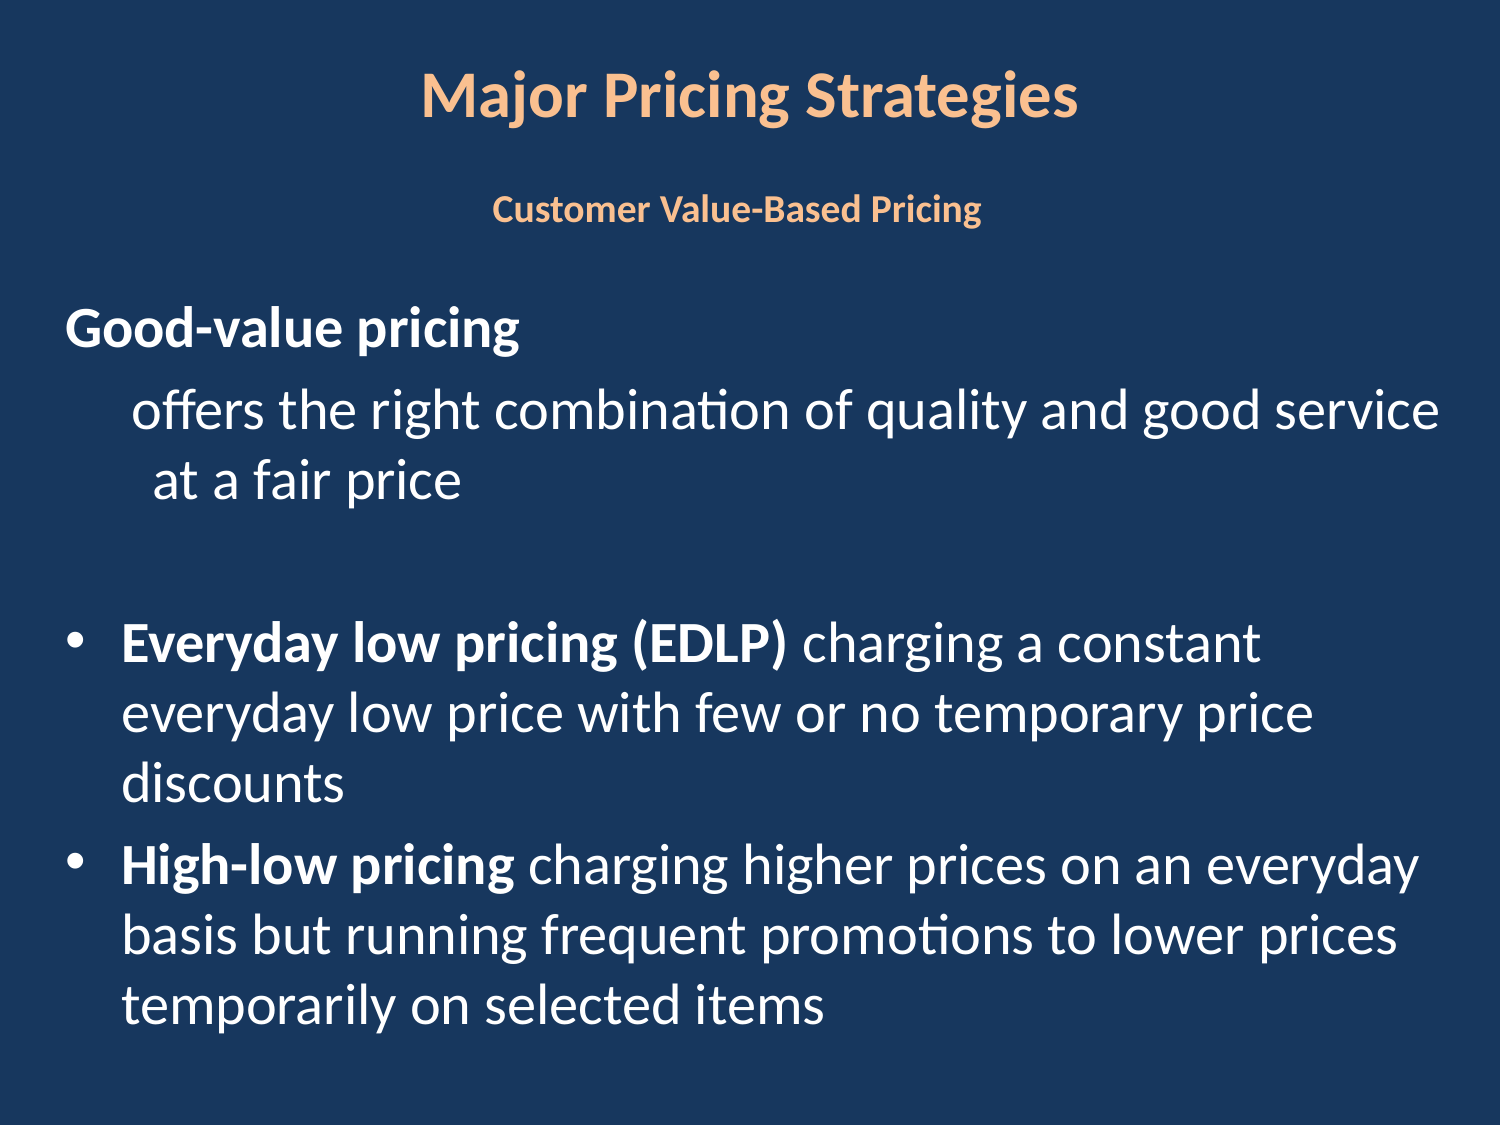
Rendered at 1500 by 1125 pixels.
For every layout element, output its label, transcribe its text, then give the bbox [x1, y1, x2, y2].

list Customer Value-Based Pricing [150, 174, 1325, 238]
title Major Pricing Strategies [112, 0, 1388, 188]
list Good-value pricing offers the right combination of quality and good service at a fair price Everyday low pricing (EDLP) charging a constant everyday low price with few or no temporary price discounts High-low pricing charging higher prices on an everyday basis but running frequent promotions to lower prices temporarily on selected items [50, 200, 1488, 1025]
